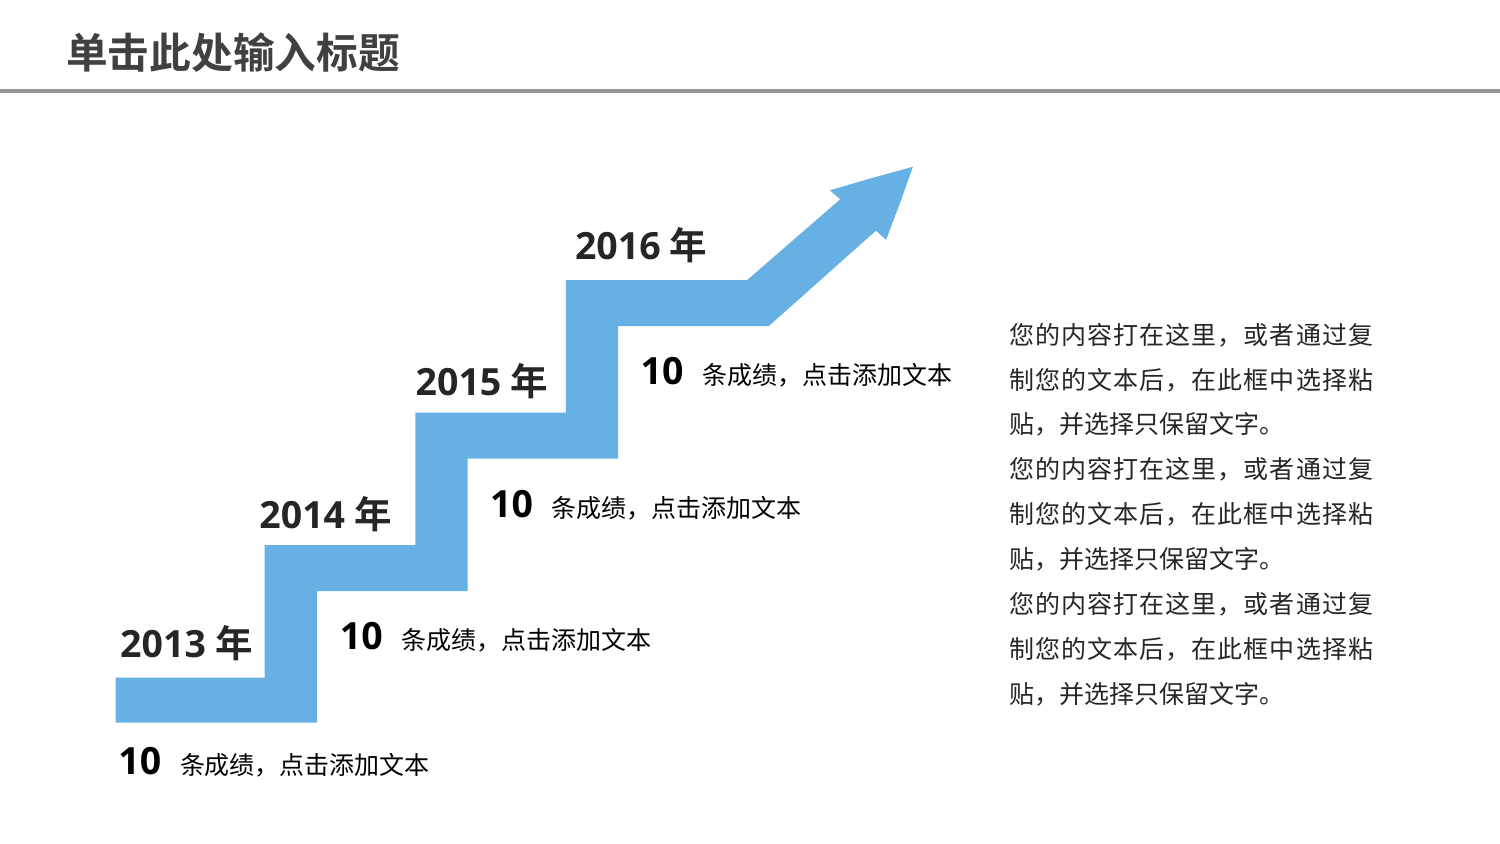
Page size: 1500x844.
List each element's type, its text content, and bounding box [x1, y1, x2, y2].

text_box 10 条成绩，点击添加文本 [328, 606, 741, 663]
text_box 10 条成绩，点击添加文本 [629, 341, 972, 398]
text_box 2016年 [563, 216, 719, 273]
text_box 您的内容打在这里，或者通过复制您的文本后，在此框中选择粘贴，并选择只保留文字。 您的内容打在这里，或者通过复制您的文本后，在此框中选择粘贴，并选择只保留文字。 您的内容打在这里，或者通过复制您的文本后，在此框中选择粘贴，并选择只保留文字。 [998, 298, 1385, 714]
text_box 2013年 [108, 614, 264, 671]
text_box 2015年 [404, 352, 560, 409]
text_box 单击此处输入标题 [51, 9, 443, 85]
text_box 10 条成绩，点击添加文本 [478, 474, 892, 531]
text_box 10 条成绩，点击添加文本 [107, 731, 520, 788]
text_box [115, 166, 913, 723]
text_box 2014年 [248, 485, 403, 542]
